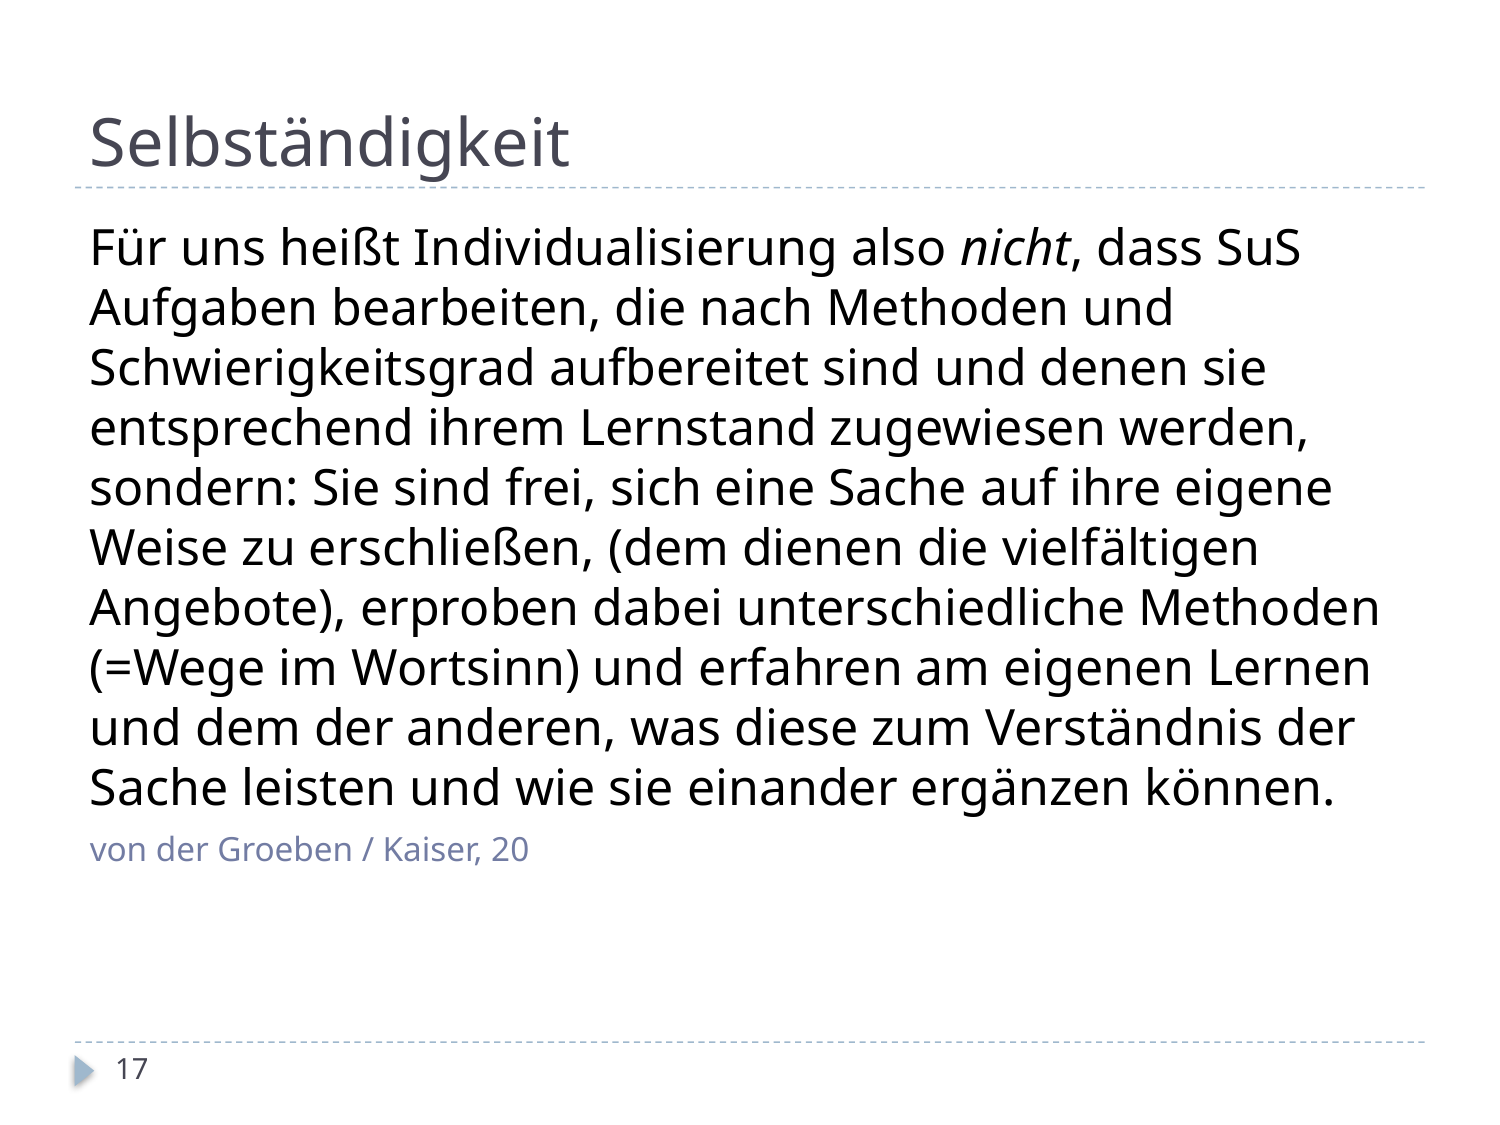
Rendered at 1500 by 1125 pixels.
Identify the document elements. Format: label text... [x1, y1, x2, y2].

list Für uns heißt Individualisierung also nicht, dass SuS Aufgaben bearbeiten, die nach Methoden und Schwierigkeitsgrad aufbereitet sind und denen sie entsprechend ihrem Lernstand zugewiesen werden, sondern: Sie sind frei, sich eine Sache auf ihre eigene Weise zu erschließen, (dem dienen die vielfältigen Angebote), erproben dabei unterschiedliche Methoden (=Wege im Wortsinn) und erfahren am eigenen Lernen und dem der anderen, was diese zum Verständnis der Sache leisten und wie sie einander ergänzen können. von der Groeben / Kaiser, 20 [75, 208, 1424, 1010]
slide_number 17 [100, 1042, 426, 1103]
title Selbständigkeit [75, 24, 1425, 188]
